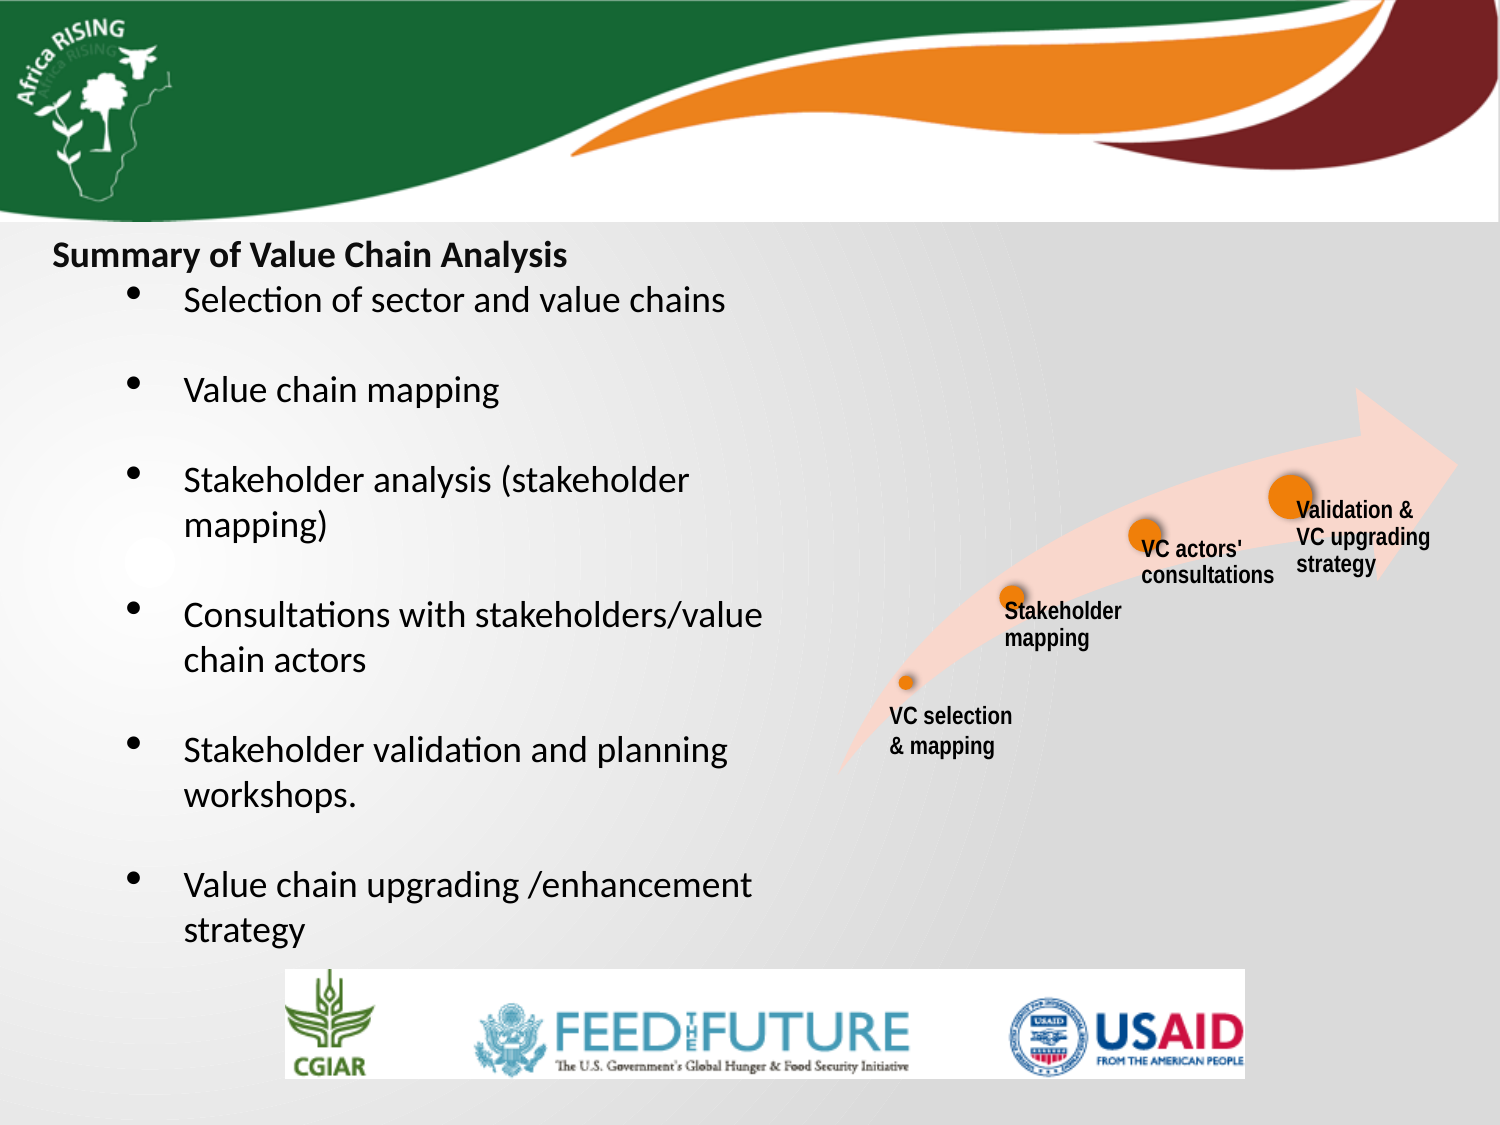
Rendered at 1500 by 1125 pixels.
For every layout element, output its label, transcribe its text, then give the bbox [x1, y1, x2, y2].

picture [788, 969, 1245, 1079]
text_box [836, 236, 1459, 926]
picture [0, 0, 1499, 222]
text_box Summary of Value Chain Analysis Selection of sector and value chains Value chain mapping Stakeholder analysis (stakeholder mapping) Consultations with stakeholders/value chain actors Stakeholder validation and planning workshops. Value chain upgrading /enhancement strategy [37, 200, 788, 1125]
